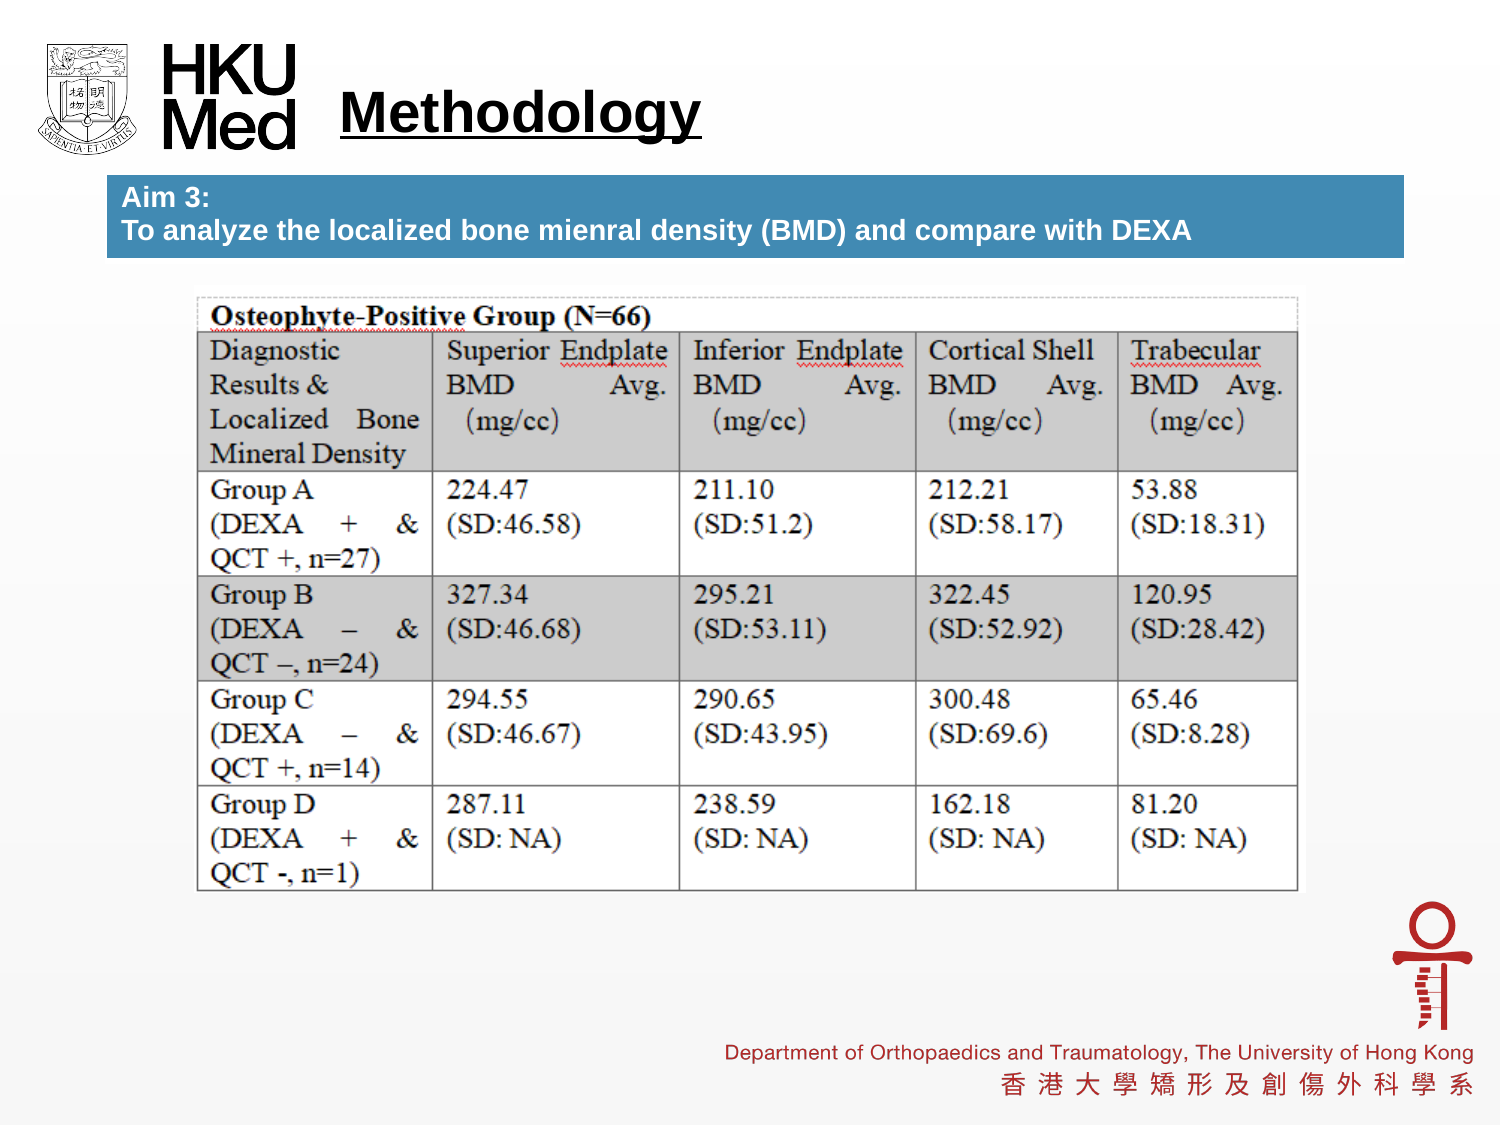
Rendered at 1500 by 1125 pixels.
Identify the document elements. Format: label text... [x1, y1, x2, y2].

text_box Methodology [324, 66, 1365, 152]
table_header Aim 3: To analyze the localized bone mienral density (BMD) and compare with DEXA [107, 175, 1404, 258]
picture [38, 44, 295, 155]
picture [0, 284, 1500, 1125]
